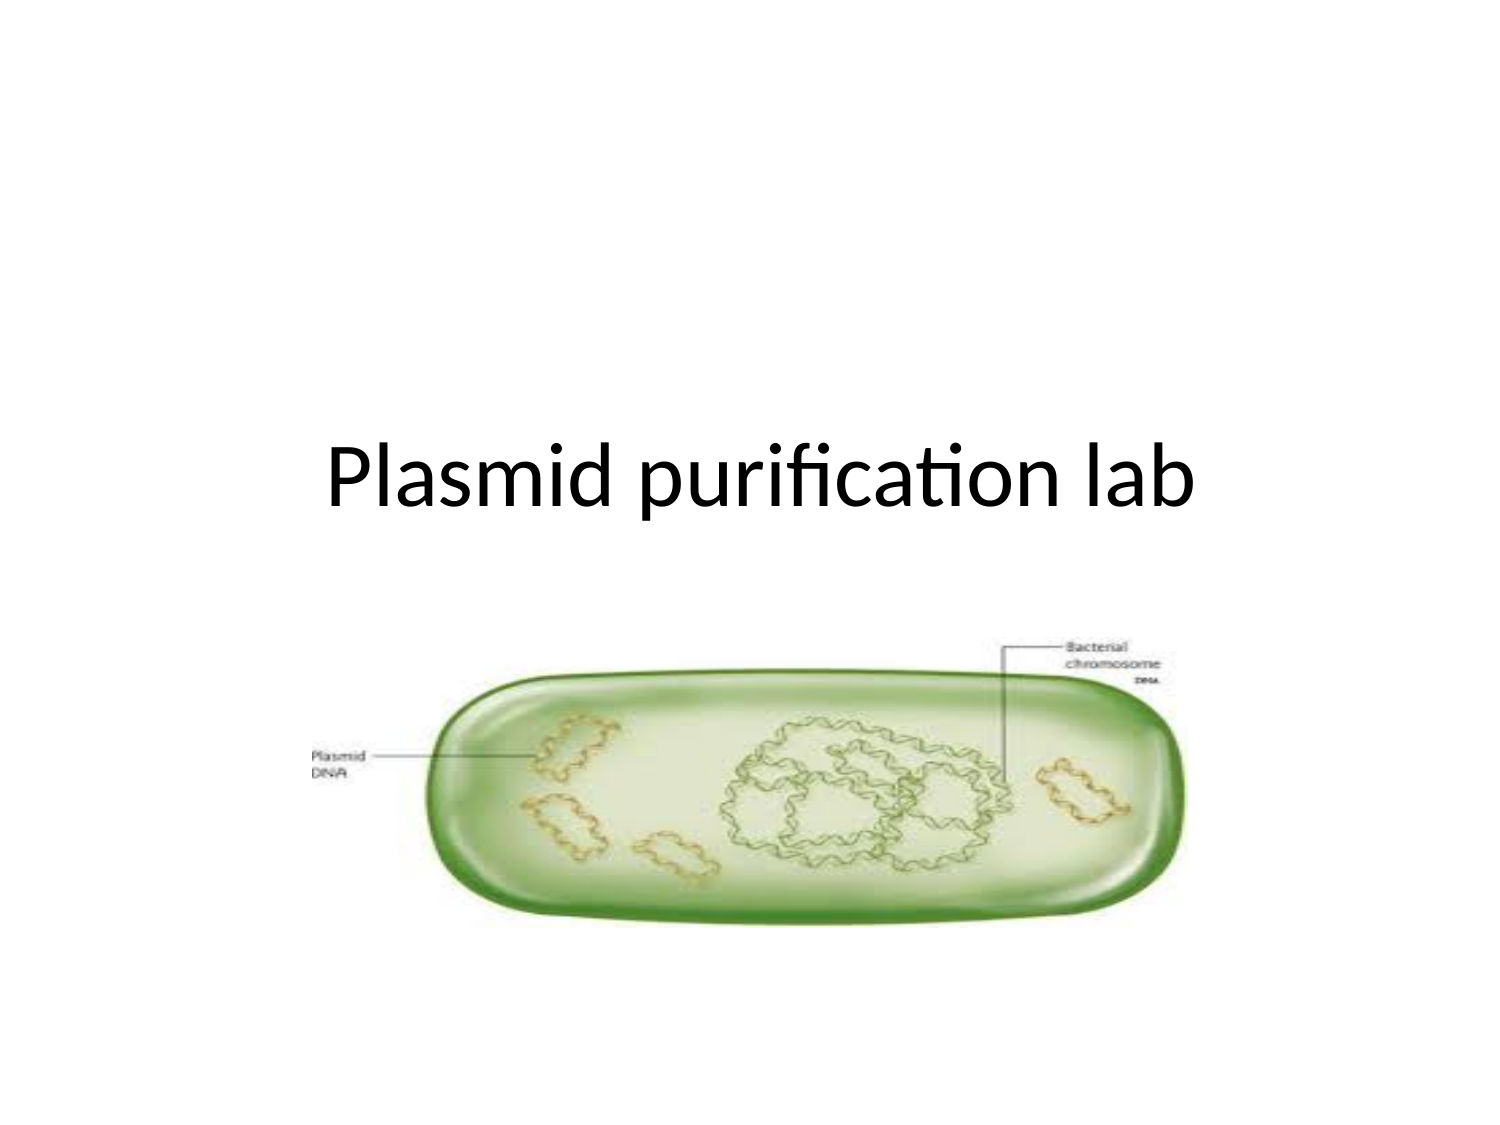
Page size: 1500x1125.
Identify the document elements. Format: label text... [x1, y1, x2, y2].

title Plasmid purification lab [112, 349, 1388, 591]
picture [312, 637, 1188, 929]
